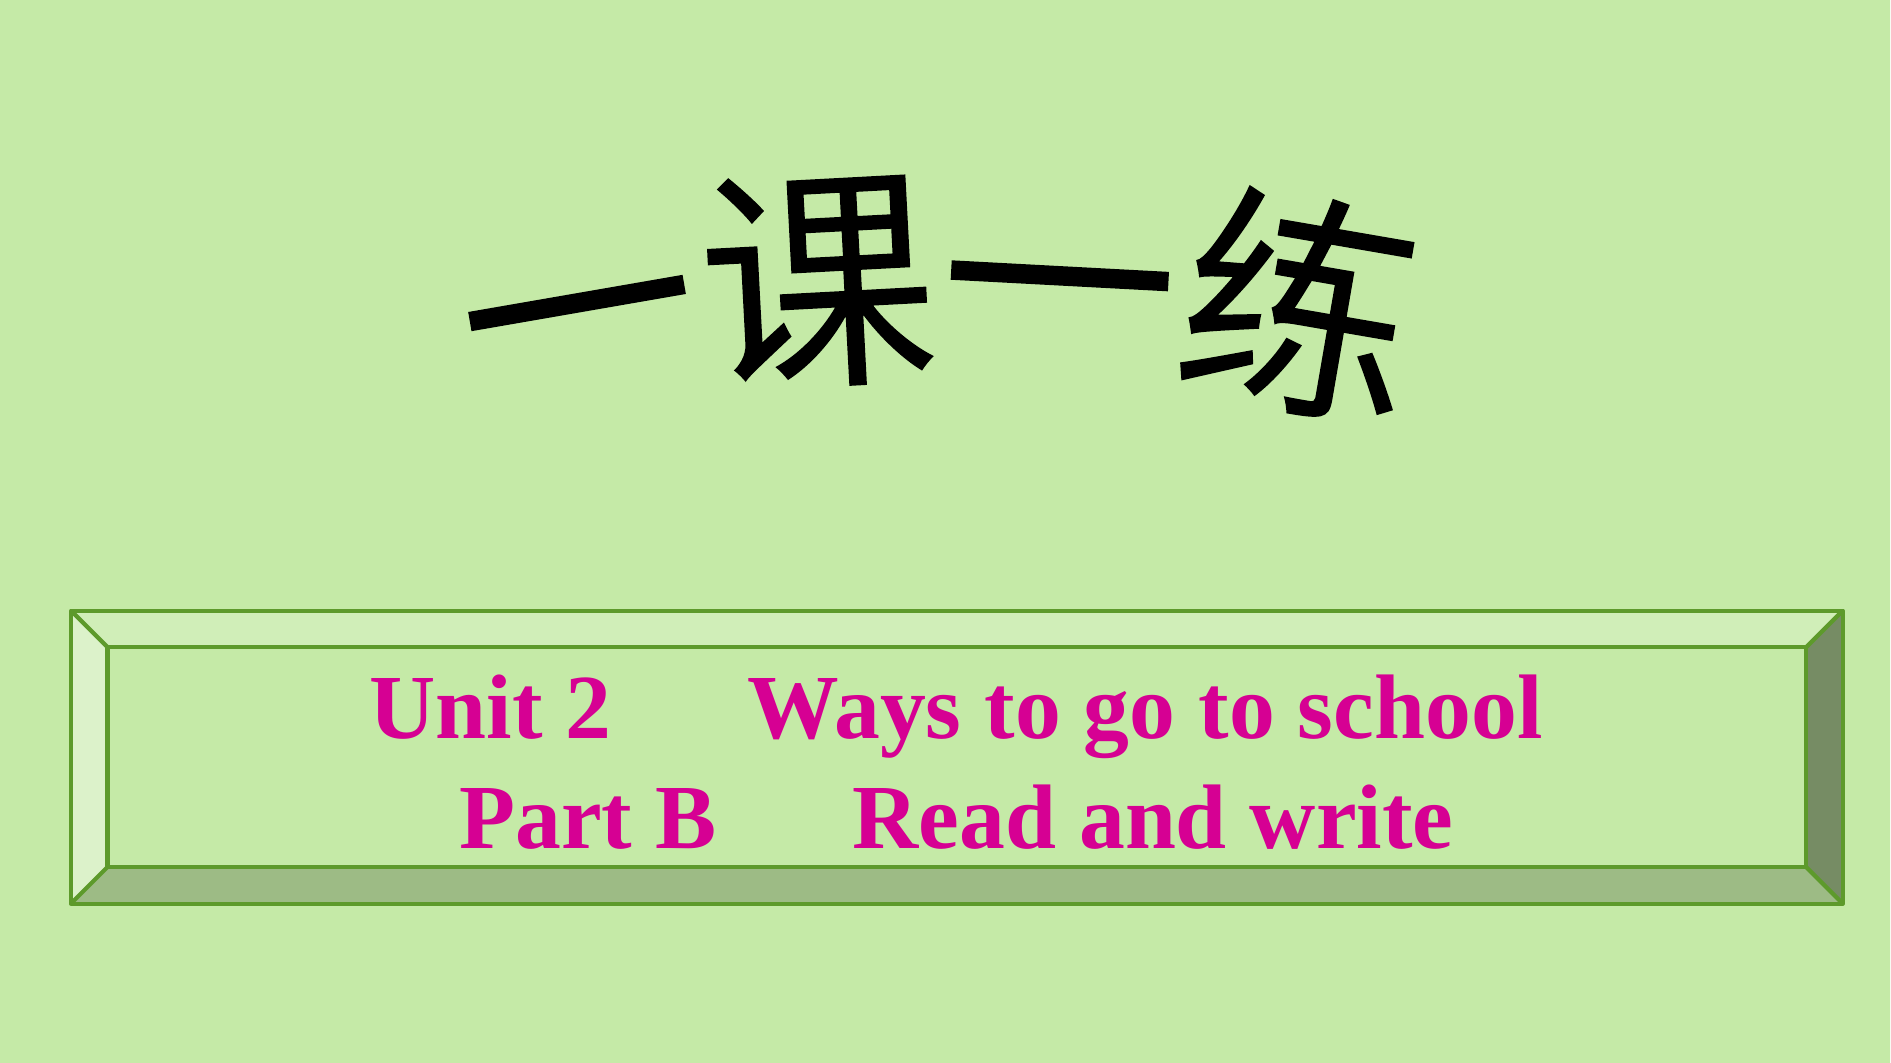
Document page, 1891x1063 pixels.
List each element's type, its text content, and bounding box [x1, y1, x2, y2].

text_box Unit 2 Ways to go to school Part B Read and write [69, 609, 1845, 906]
